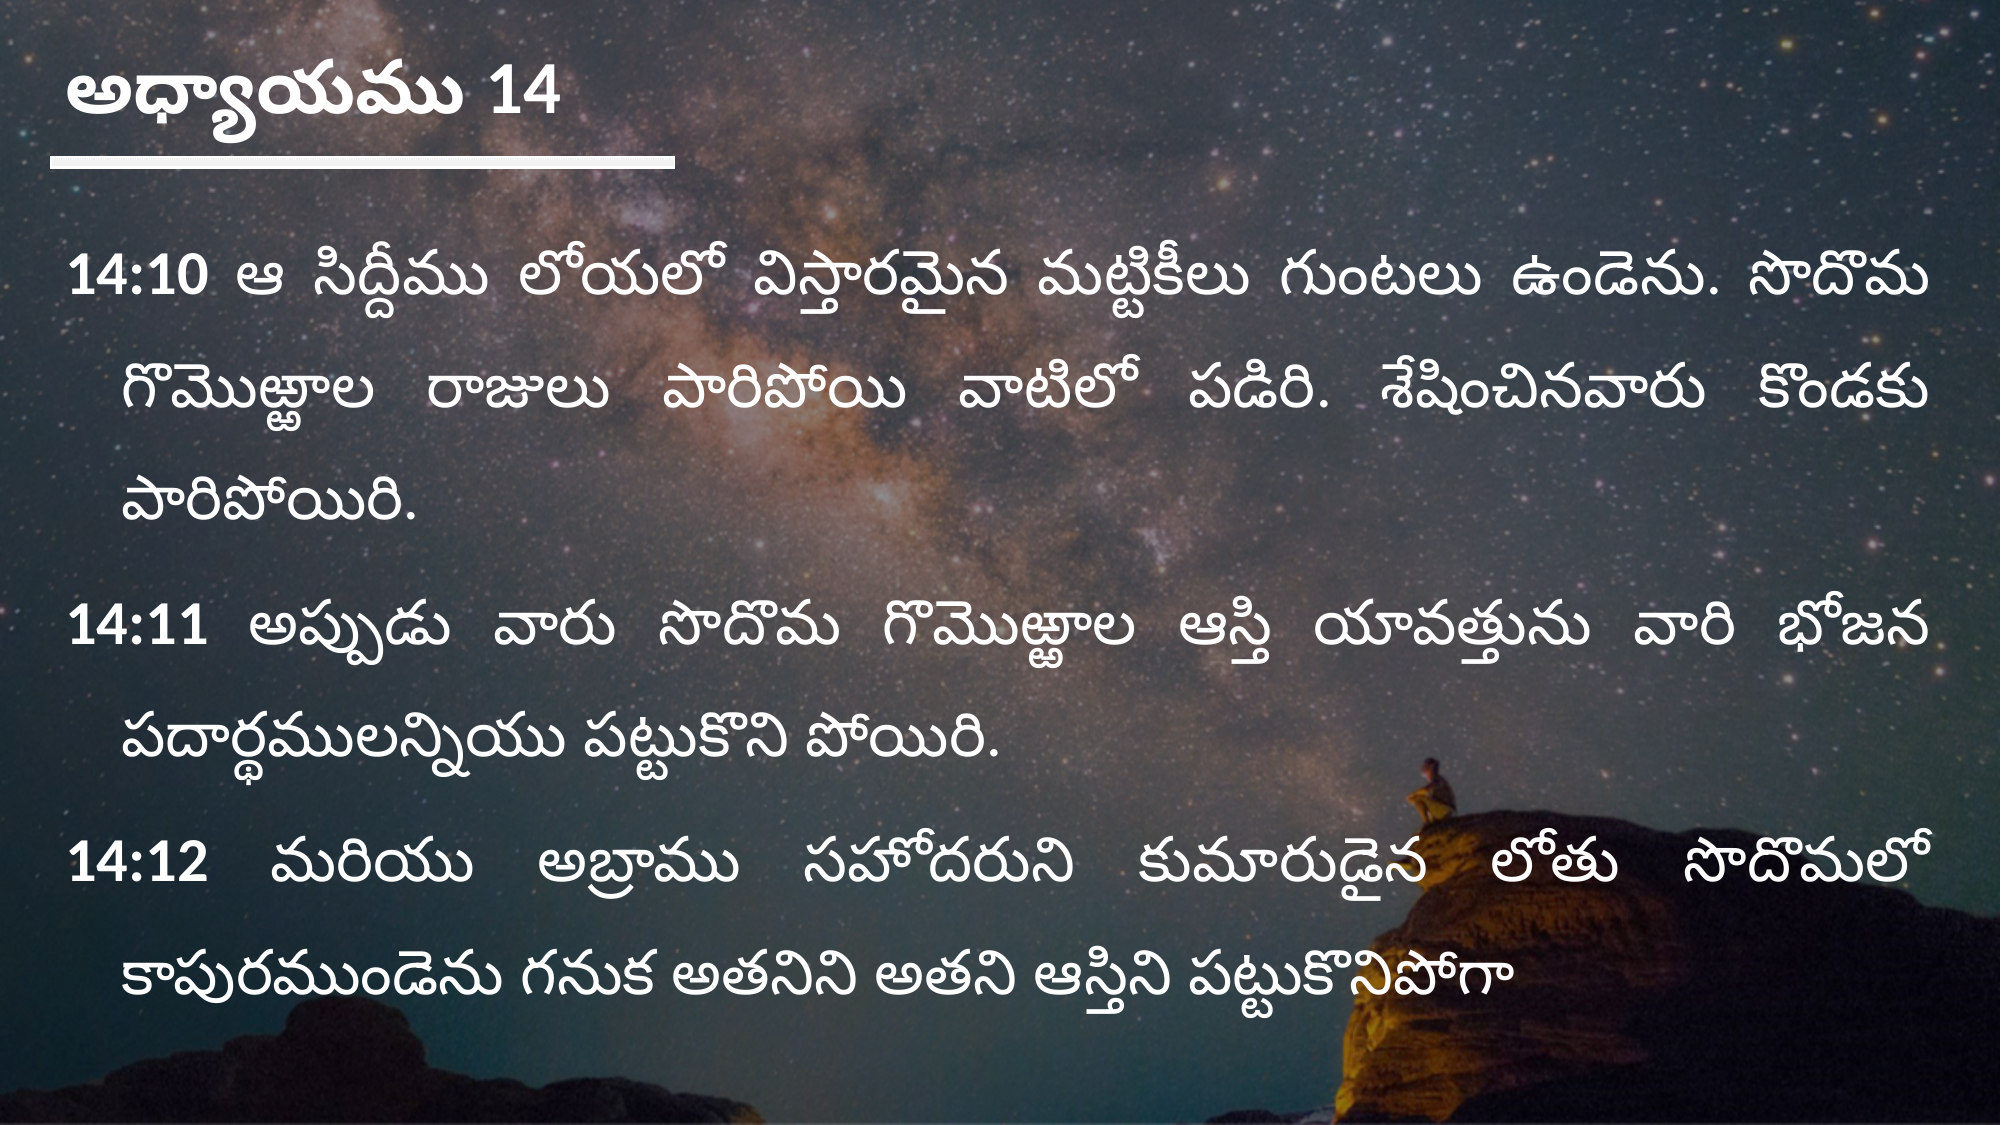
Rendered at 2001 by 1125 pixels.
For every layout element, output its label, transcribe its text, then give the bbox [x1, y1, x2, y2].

list 14:10 ఆ సిద్దీము లోయలో విస్తారమైన మట్టికీలు గుంటలు ఉండెను. సొదొమ గొమొఱ్ఱాల రాజులు పారిపోయి వాటిలో పడిరి. శేషించినవారు కొండకు పారిపోయిరి. 14:11 అప్పుడు వారు సొదొమ గొమొఱ్ఱాల ఆస్తి యావత్తును వారి భోజన పదార్థములన్నియు పట్టుకొని పోయిరి. 14:12 మరియు అబ్రాము సహోదరుని కుమారుడైన లోతు సొదొమలో కాపురముండెను గనుక అతనిని అతని ఆస్తిని పట్టుకొనిపోగా [50, 187, 1946, 1063]
title అధ్యాయము 14 [50, 0, 1925, 167]
picture [0, 0, 2000, 1125]
